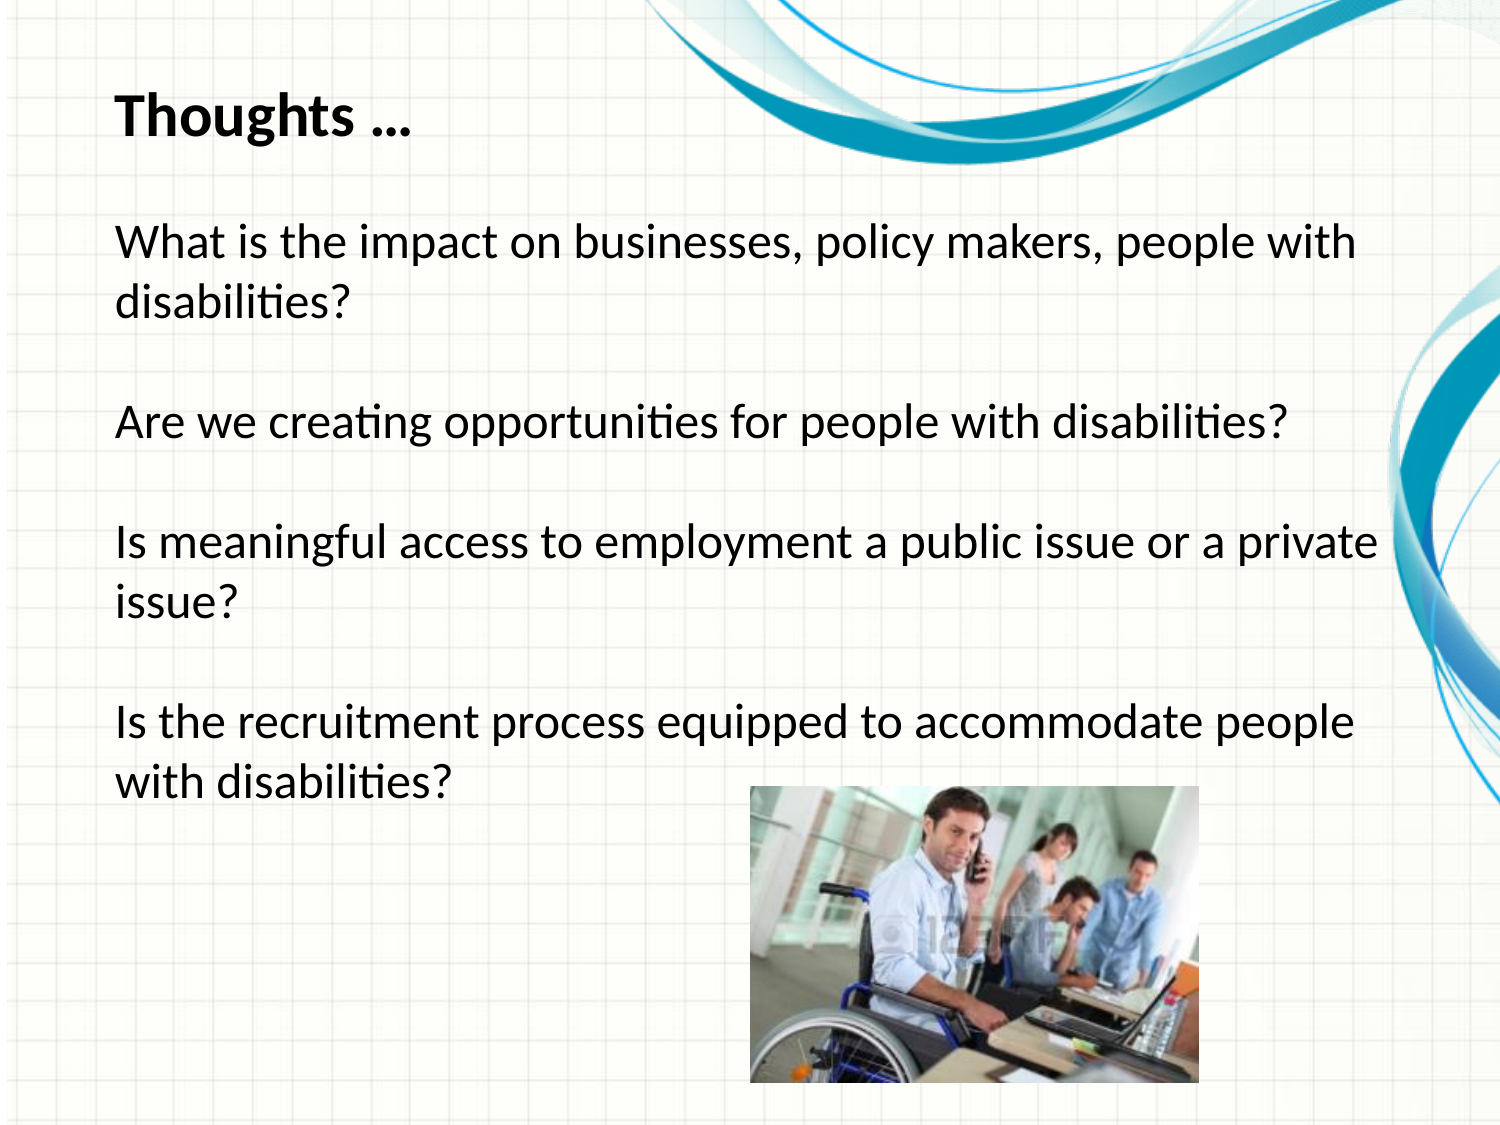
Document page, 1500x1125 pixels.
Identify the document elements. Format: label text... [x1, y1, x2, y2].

text_box Thoughts … What is the impact on businesses, policy makers, people with disabilities? Are we creating opportunities for people with disabilities? Is meaningful access to employment a public issue or a private issue? Is the recruitment process equipped to accommodate people with disabilities? [100, 66, 541, 1000]
picture [7, 0, 1500, 1125]
